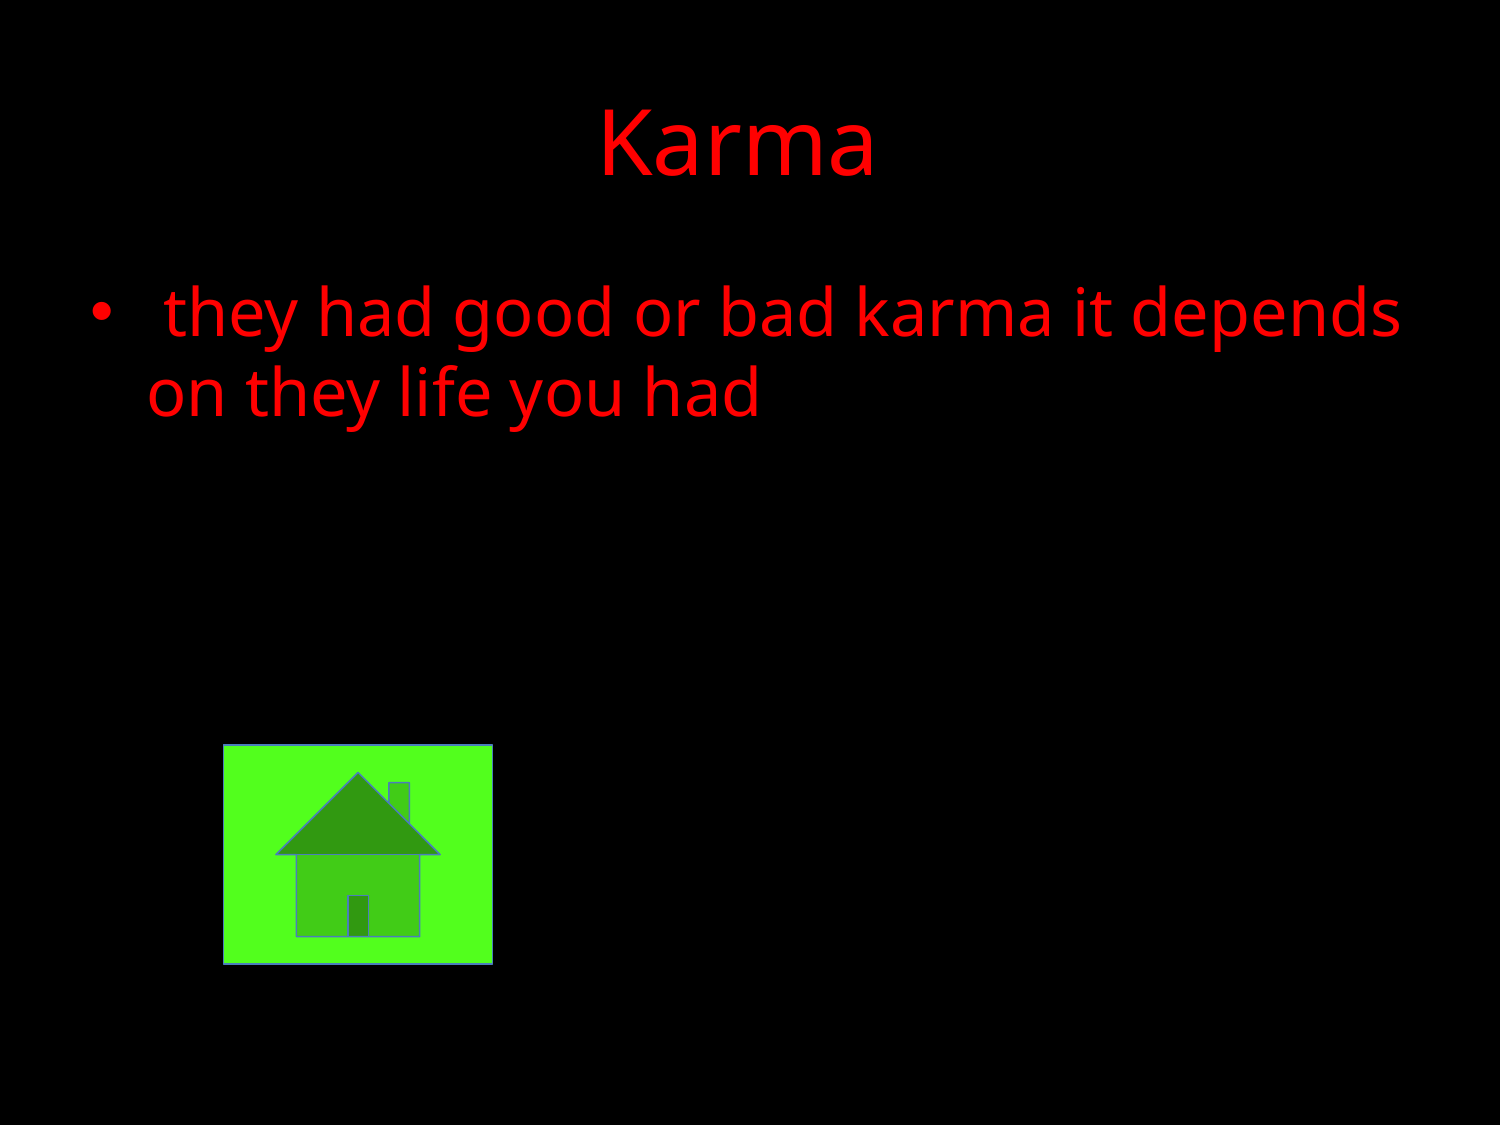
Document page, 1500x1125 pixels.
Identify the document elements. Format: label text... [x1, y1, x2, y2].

title Karma [75, 45, 1425, 233]
text_box [223, 744, 493, 965]
list they had good or bad karma it depends on they life you had [75, 262, 1425, 1005]
